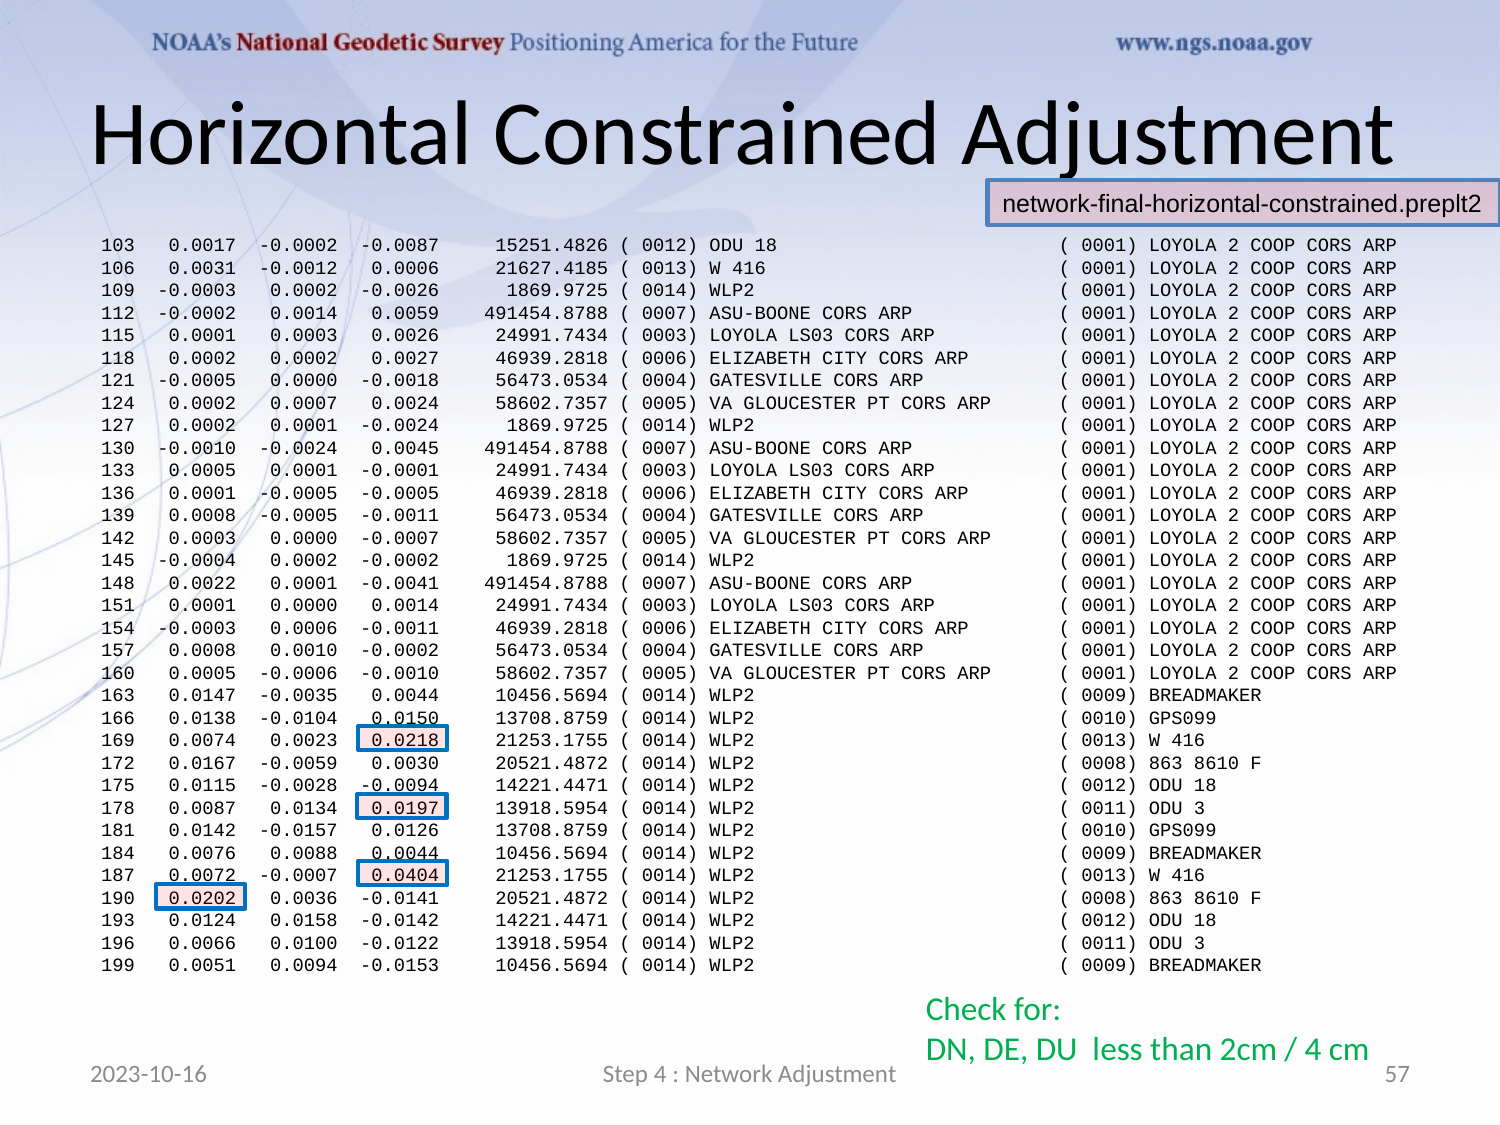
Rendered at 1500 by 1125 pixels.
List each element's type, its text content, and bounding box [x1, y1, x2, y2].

picture [0, 0, 1500, 1125]
text_box [355, 792, 449, 820]
text_box Check for: DN, DE, DU less than 2cm / 4 cm [910, 979, 1424, 1075]
title Horizontal Constrained Adjustment [74, 74, 1426, 181]
text_box [356, 859, 449, 887]
text_box [154, 882, 247, 911]
slide_number 57 [1074, 1042, 1425, 1103]
footer Step 4 : Network Adjustment [512, 1042, 988, 1103]
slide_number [75, 1042, 425, 1103]
text_box 103 0.0017 -0.0002 -0.0087 15251.4826 ( 0012) ODU 18 ( 0001) LOYOLA 2 COOP CORS ARP 106 0.0031 -0.0012 0.0006 21627.4185 ( 0013) W 416 ( 0001) LOYOLA 2 COOP CORS ARP 109 -0.0003 0.0002 -0.0026 1869.9725 ( 0014) WLP2 ( 0001) LOYOLA 2 COOP CORS ARP 112 -0.0002 0.0014 0.0059 491454.8788 ( 0007) ASU-BOONE CORS ARP ( 0001) LOYOLA 2 COOP CORS ARP 115 0.0001 0.0003 0.0026 24991.7434 ( 0003) LOYOLA LS03 CORS ARP ( 0001) LOYOLA 2 COOP CORS ARP 118 0.0002 0.0002 0.0027 46939.2818 ( 0006) ELIZABETH CITY CORS ARP ( 0001) LOYOLA 2 COOP CORS ARP 121 -0.0005 0.0000 -0.0018 56473.0534 ( 0004) GATESVILLE CORS ARP ( 0001) LOYOLA 2 COOP CORS ARP 124 0.0002 0.0007 0.0024 58602.7357 ( 0005) VA GLOUCESTER PT CORS ARP ( 0001) LOYOLA 2 COOP CORS ARP 127 0.0002 0.0001 -0.0024 1869.9725 ( 0014) WLP2 ( 0001) LOYOLA 2 COOP CORS ARP 130 -0.0010 -0.0024 0.0045 491454.8788 ( 0007) ASU-BOONE CORS ARP ( 0001) LOYOLA 2 COOP CORS ARP 133 0.0005 0.0001 -0.0001 24991.7434 ( 0003) LOYOLA LS03 CORS ARP ( 0001) LOYOLA 2 COOP CORS ARP 136 0.0001 -0.0005 -0.0005 46939.2818 ( 0006) ELIZABETH CITY CORS ARP ( 0001) LOYOLA 2 COOP CORS ARP 139 0.0008 -0.0005 -0.0011 56473.0534 ( 0004) GATESVILLE CORS ARP ( 0001) LOYOLA 2 COOP CORS ARP 142 0.0003 0.0000 -0.0007 58602.7357 ( 0005) VA GLOUCESTER PT CORS ARP ( 0001) LOYOLA 2 COOP CORS ARP 145 -0.0004 0.0002 -0.0002 1869.9725 ( 0014) WLP2 ( 0001) LOYOLA 2 COOP CORS ARP 148 0.0022 0.0001 -0.0041 491454.8788 ( 0007) ASU-BOONE CORS ARP ( 0001) LOYOLA 2 COOP CORS ARP 151 0.0001 0.0000 0.0014 24991.7434 ( 0003) LOYOLA LS03 CORS ARP ( 0001) LOYOLA 2 COOP CORS ARP 154 -0.0003 0.0006 -0.0011 46939.2818 ( 0006) ELIZABETH CITY CORS ARP ( 0001) LOYOLA 2 COOP CORS ARP 157 0.0008 0.0010 -0.0002 56473.0534 ( 0004) GATESVILLE CORS ARP ( 0001) LOYOLA 2 COOP CORS ARP 160 0.0005 -0.0006 -0.0010 58602.7357 ( 0005) VA GLOUCESTER PT CORS ARP ( 0001) LOYOLA 2 COOP CORS ARP 163 0.0147 -0.0035 0.0044 10456.5694 ( 0014) WLP2 ( 0009) BREADMAKER 166 0.0138 -0.0104 0.0150 13708.8759 ( 0014) WLP2 ( 0010) GPS099 169 0.0074 0.0023 0.0218 21253.1755 ( 0014) WLP2 ( 0013) W 416 172 0.0167 -0.0059 0.0030 20521.4872 ( 0014) WLP2 ( 0008) 863 8610 F 175 0.0115 -0.0028 -0.0094 14221.4471 ( 0014) WLP2 ( 0012) ODU 18 178 0.0087 0.0134 0.0197 13918.5954 ( 0014) WLP2 ( 0011) ODU 3 181 0.0142 -0.0157 0.0126 13708.8759 ( 0014) WLP2 ( 0010) GPS099 184 0.0076 0.0088 0.0044 10456.5694 ( 0014) WLP2 ( 0009) BREADMAKER 187 0.0072 -0.0007 0.0404 21253.1755 ( 0014) WLP2 ( 0013) W 416 190 0.0202 0.0036 -0.0141 20521.4872 ( 0014) WLP2 ( 0008) 863 8610 F 193 0.0124 0.0158 -0.0142 14221.4471 ( 0014) WLP2 ( 0012) ODU 18 196 0.0066 0.0100 -0.0122 13918.5954 ( 0014) WLP2 ( 0011) ODU 3 199 0.0051 0.0094 -0.0153 10456.5694 ( 0014) WLP2 ( 0009) BREADMAKER [74, 225, 1425, 983]
text_box [356, 724, 449, 752]
text_box network-final-horizontal-constrained.preplt2 [987, 179, 1500, 225]
